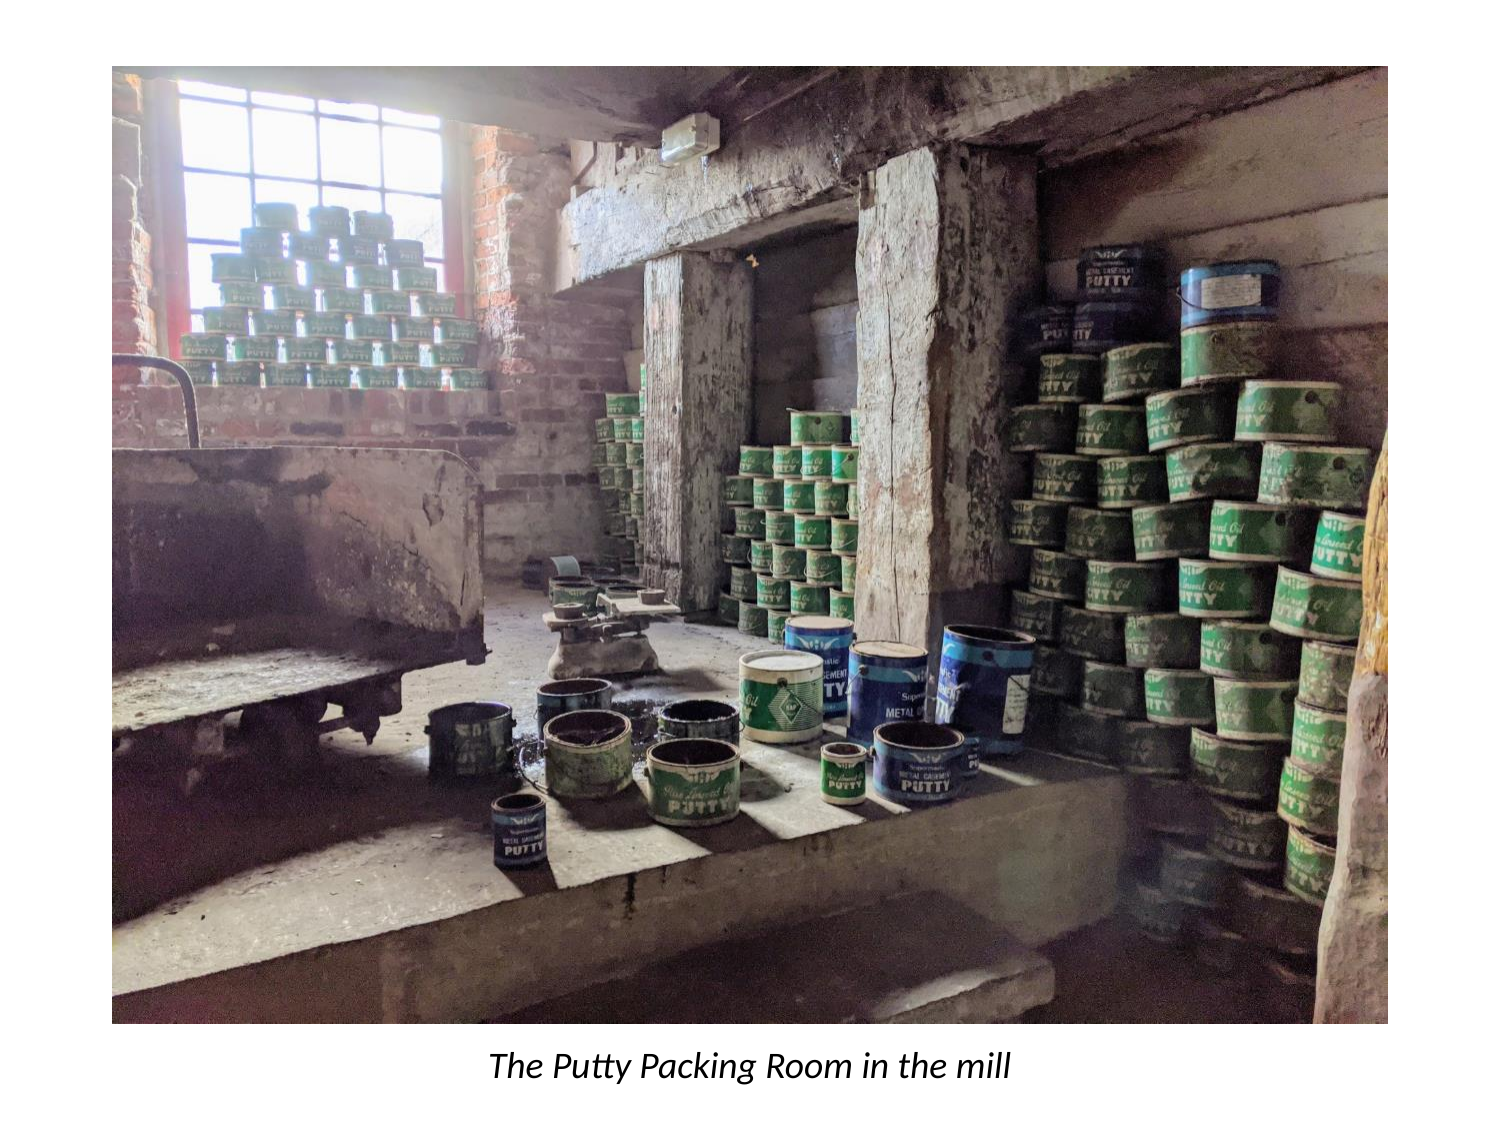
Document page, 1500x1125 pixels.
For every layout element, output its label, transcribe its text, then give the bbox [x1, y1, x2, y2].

picture [111, 66, 1389, 1024]
text_box The Putty Packing Room in the mill [116, 1033, 1383, 1094]
